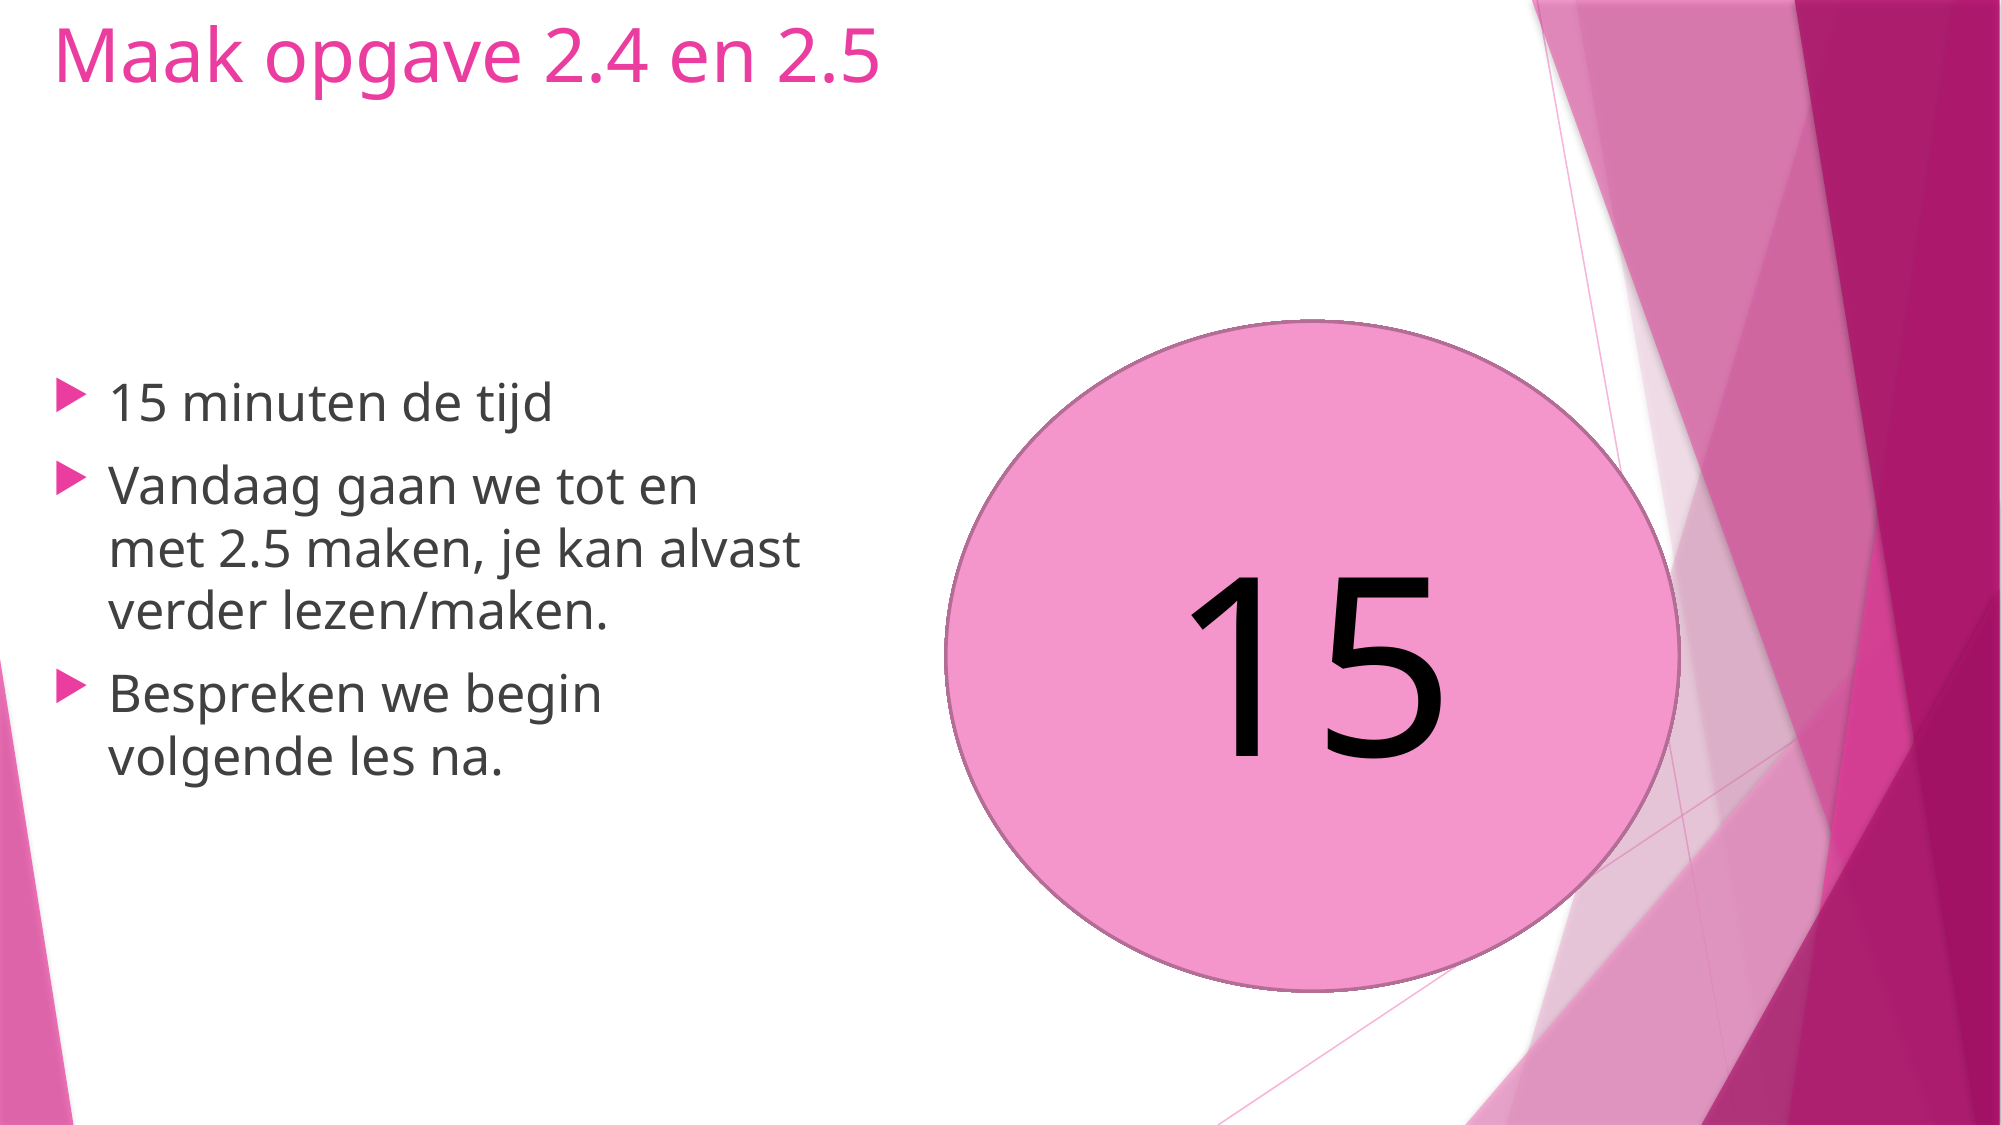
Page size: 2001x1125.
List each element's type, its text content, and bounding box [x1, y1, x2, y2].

list 15 minuten de tijd Vandaag gaan we tot en met 2.5 maken, je kan alvast verder lezen/maken. Bespreken we begin volgende les na. [37, 278, 818, 1013]
title Maak opgave 2.4 en 2.5 [37, 0, 1494, 260]
text_box 15 [944, 319, 1681, 993]
